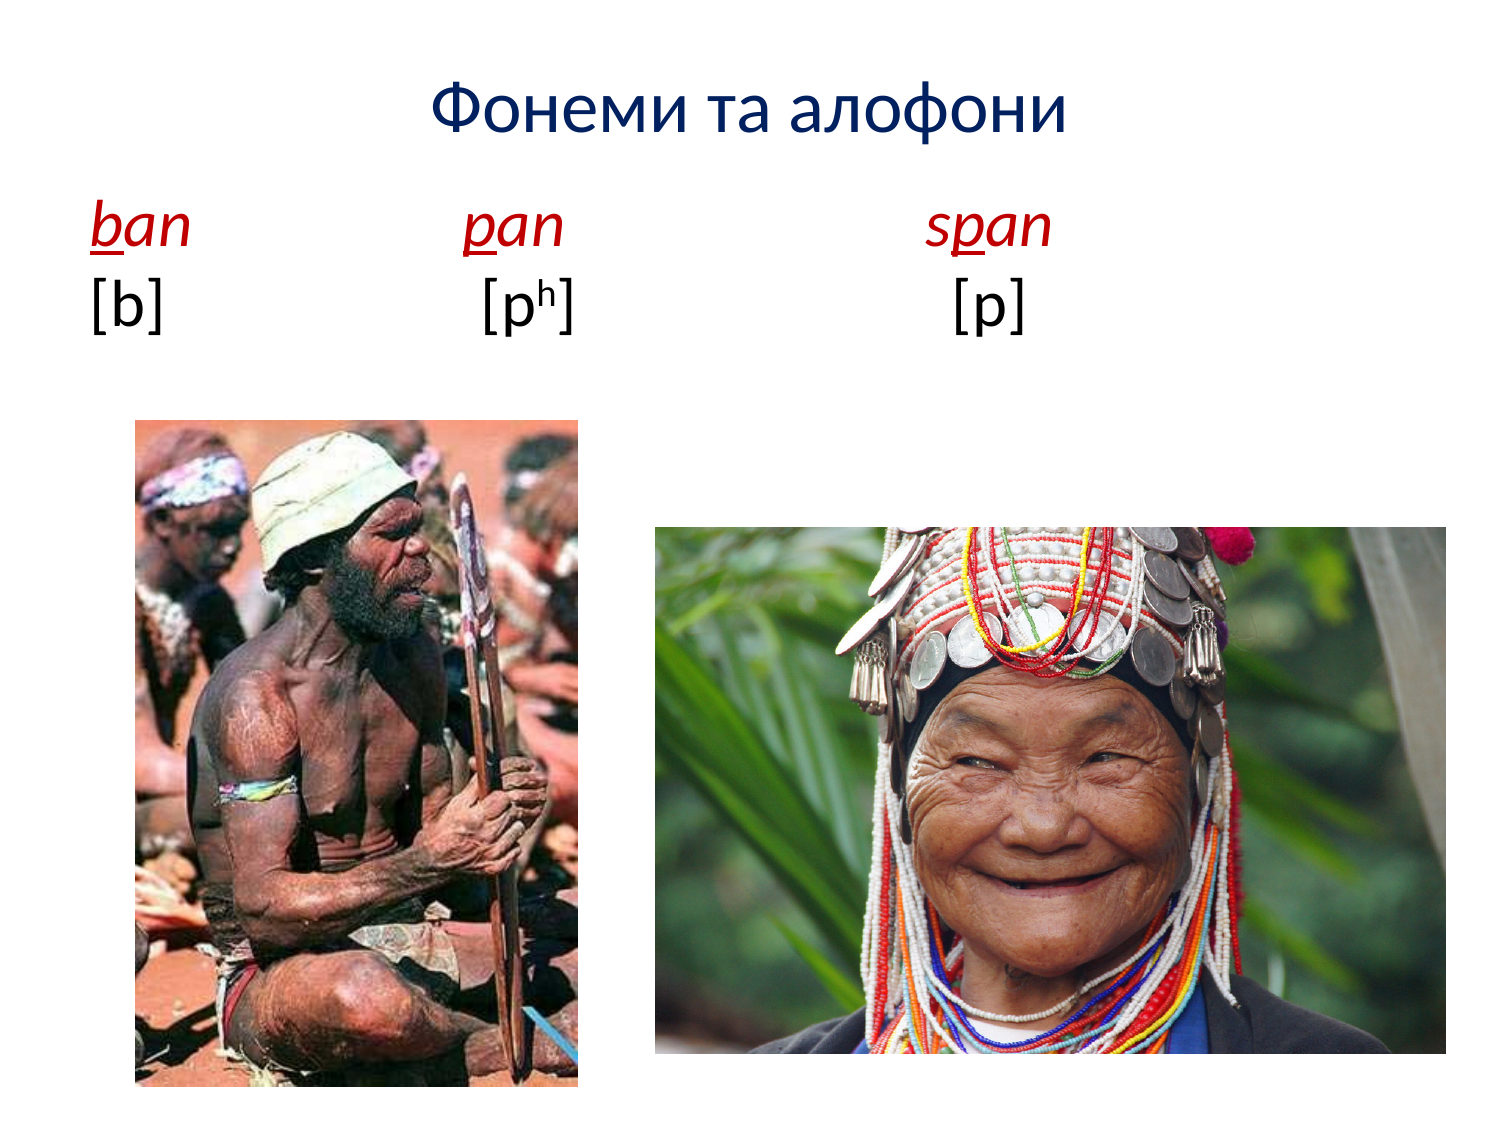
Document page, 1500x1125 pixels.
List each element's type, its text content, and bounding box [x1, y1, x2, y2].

picture [135, 420, 579, 1087]
text_box ban pan span [b] [ph] [p] [75, 172, 1425, 1005]
text_box Фонеми та алофони [75, 45, 1425, 161]
picture [655, 526, 1447, 1055]
